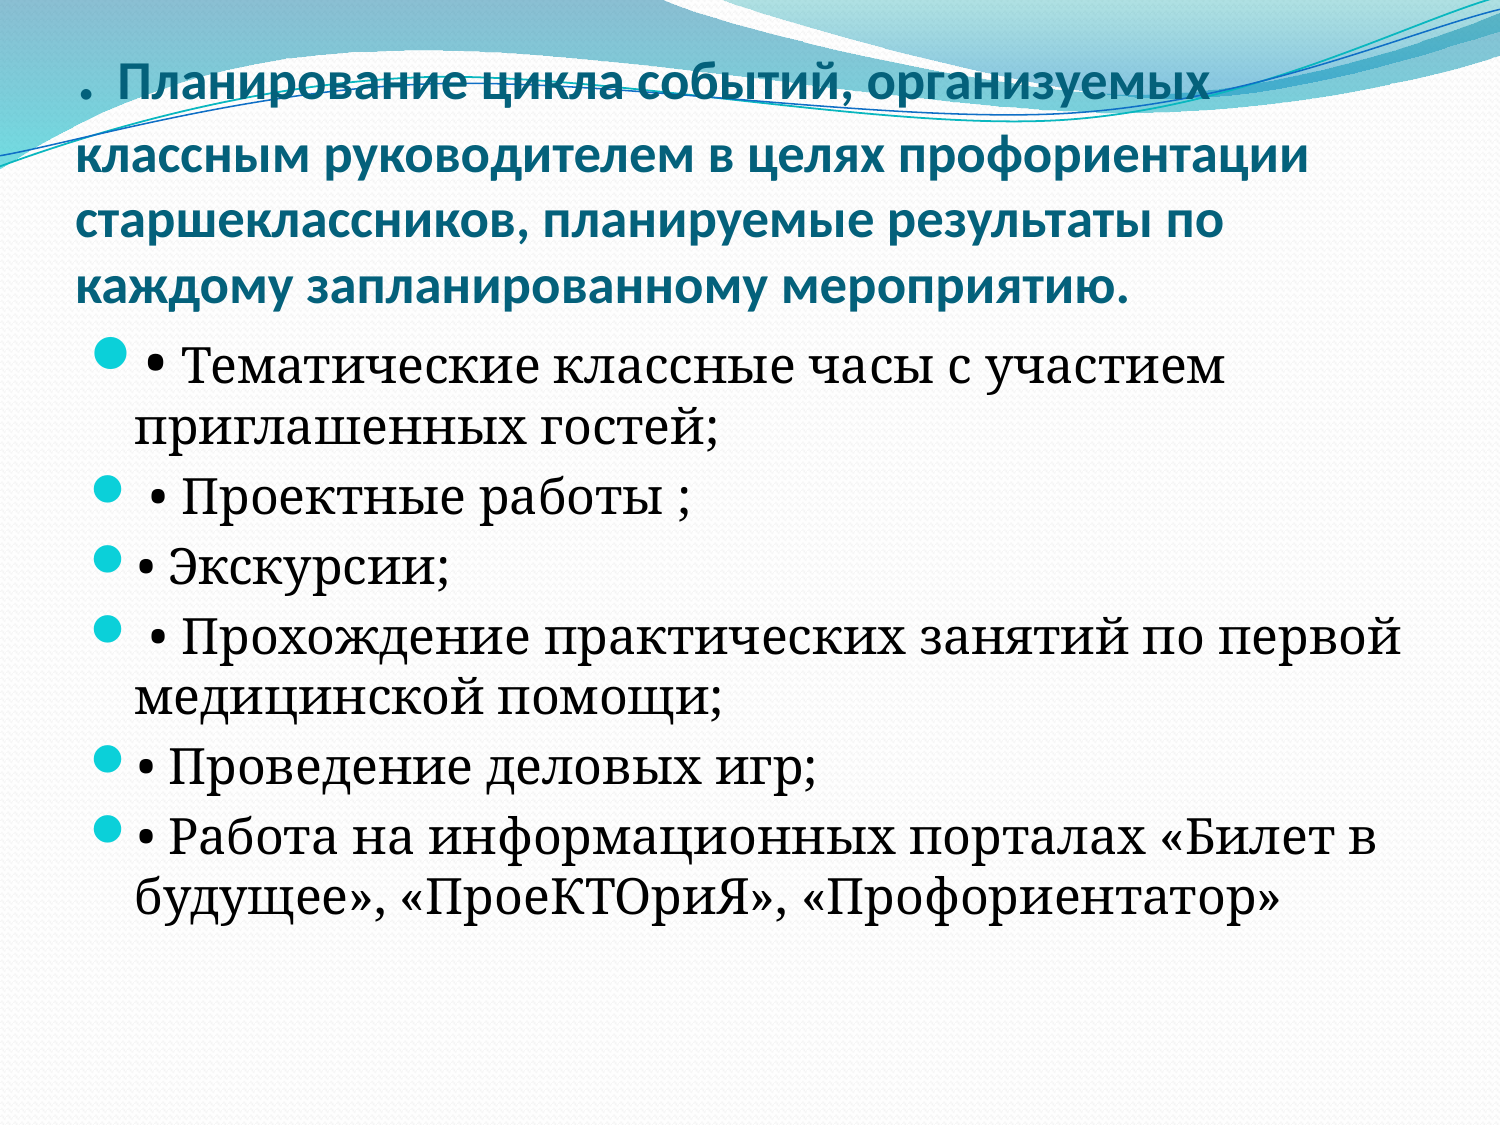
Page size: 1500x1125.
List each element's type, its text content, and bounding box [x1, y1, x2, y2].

list • Тематические классные часы с участием приглашенных гостей; • Проектные работы ; • Экскурсии; • Прохождение практических занятий по первой медицинской помощи; • Проведение деловых игр; • Работа на информационных порталах «Билет в будущее», «ПроеКТОриЯ», «Профориентатор» [75, 317, 1425, 1094]
title . Планирование цикла событий, организуемых классным руководителем в целях профориентации старшеклассников, планируемые результаты по каждому запланированному мероприятию. [75, 0, 1425, 315]
